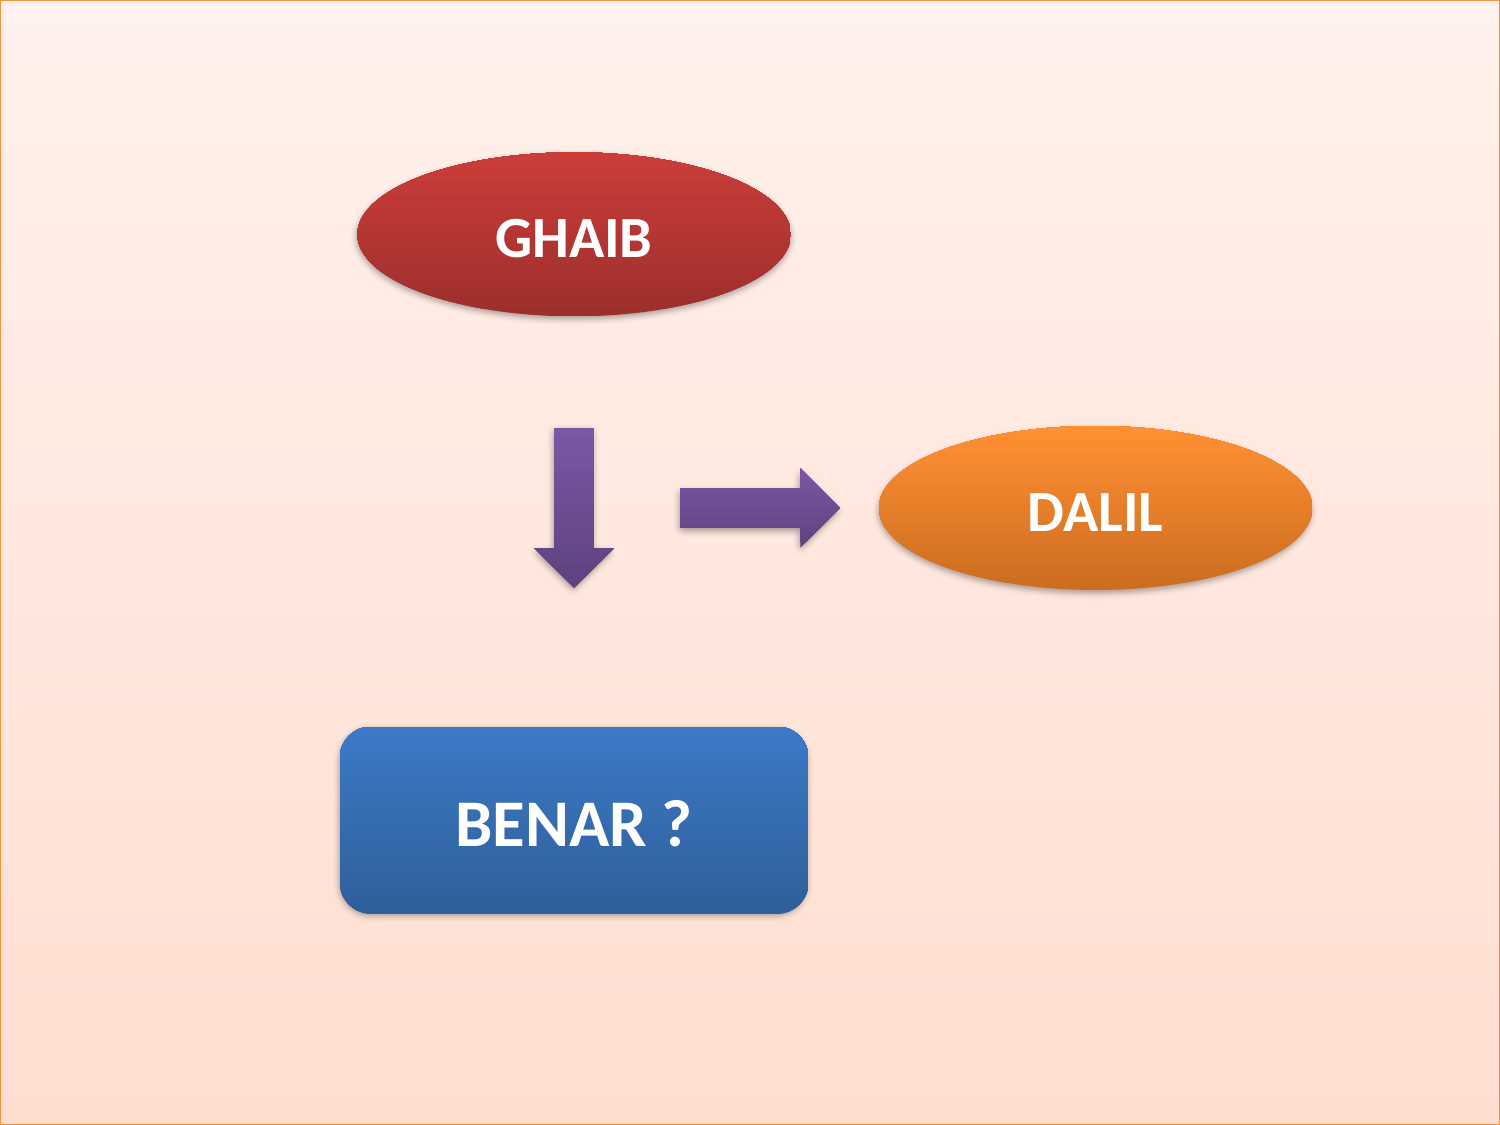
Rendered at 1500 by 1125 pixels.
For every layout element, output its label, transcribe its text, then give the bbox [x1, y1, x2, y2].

text_box GHAIB [357, 152, 791, 317]
text_box DALIL [878, 425, 1313, 590]
text_box [534, 427, 614, 589]
text_box BENAR ? [339, 726, 809, 915]
text_box [0, 0, 1500, 1125]
text_box [679, 468, 841, 548]
